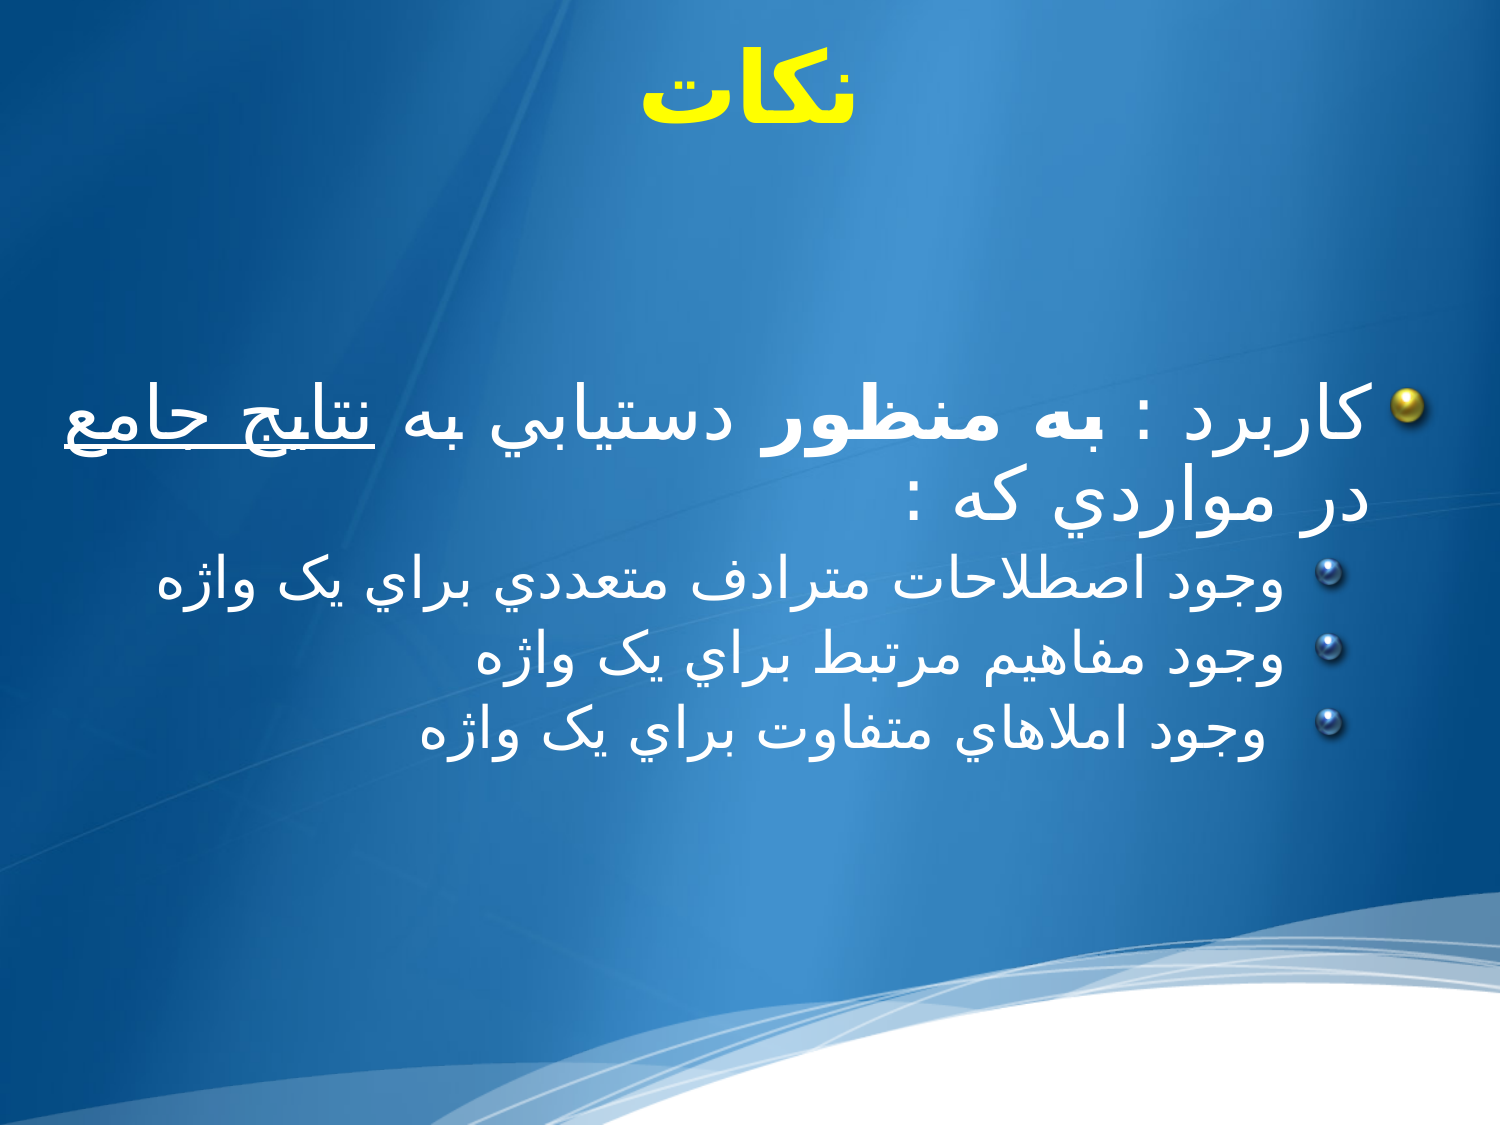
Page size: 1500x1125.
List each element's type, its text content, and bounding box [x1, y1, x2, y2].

list کاربرد : به منظور دستيابي به نتايج جامع در مواردي که : وجود اصطلاحات مترادف متعددي براي يک واژه وجود مفاهيم مرتبط براي يک واژه وجود املاهاي متفاوت براي يک واژه [62, 374, 1438, 738]
picture [0, 0, 1500, 1125]
title نکات [62, 37, 1438, 150]
